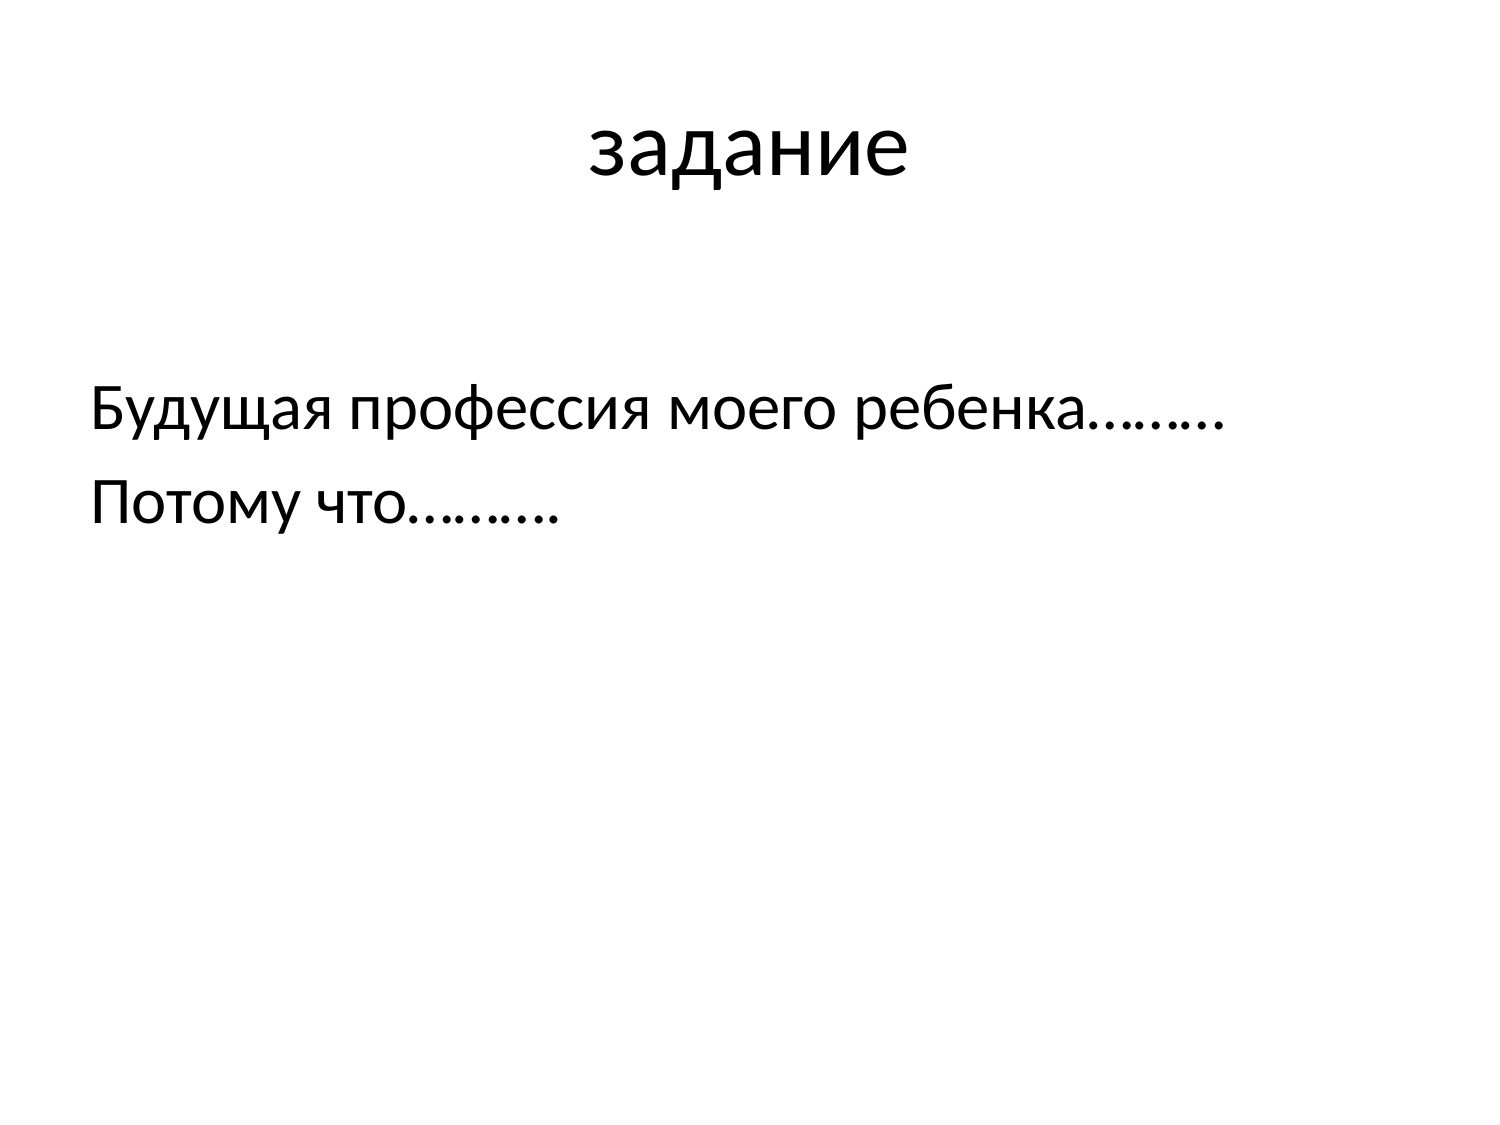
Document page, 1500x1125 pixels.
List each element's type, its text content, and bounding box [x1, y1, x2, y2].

list Будущая профессия моего ребенка……… Потому что………. [75, 262, 1425, 1005]
title задание [75, 45, 1425, 233]
